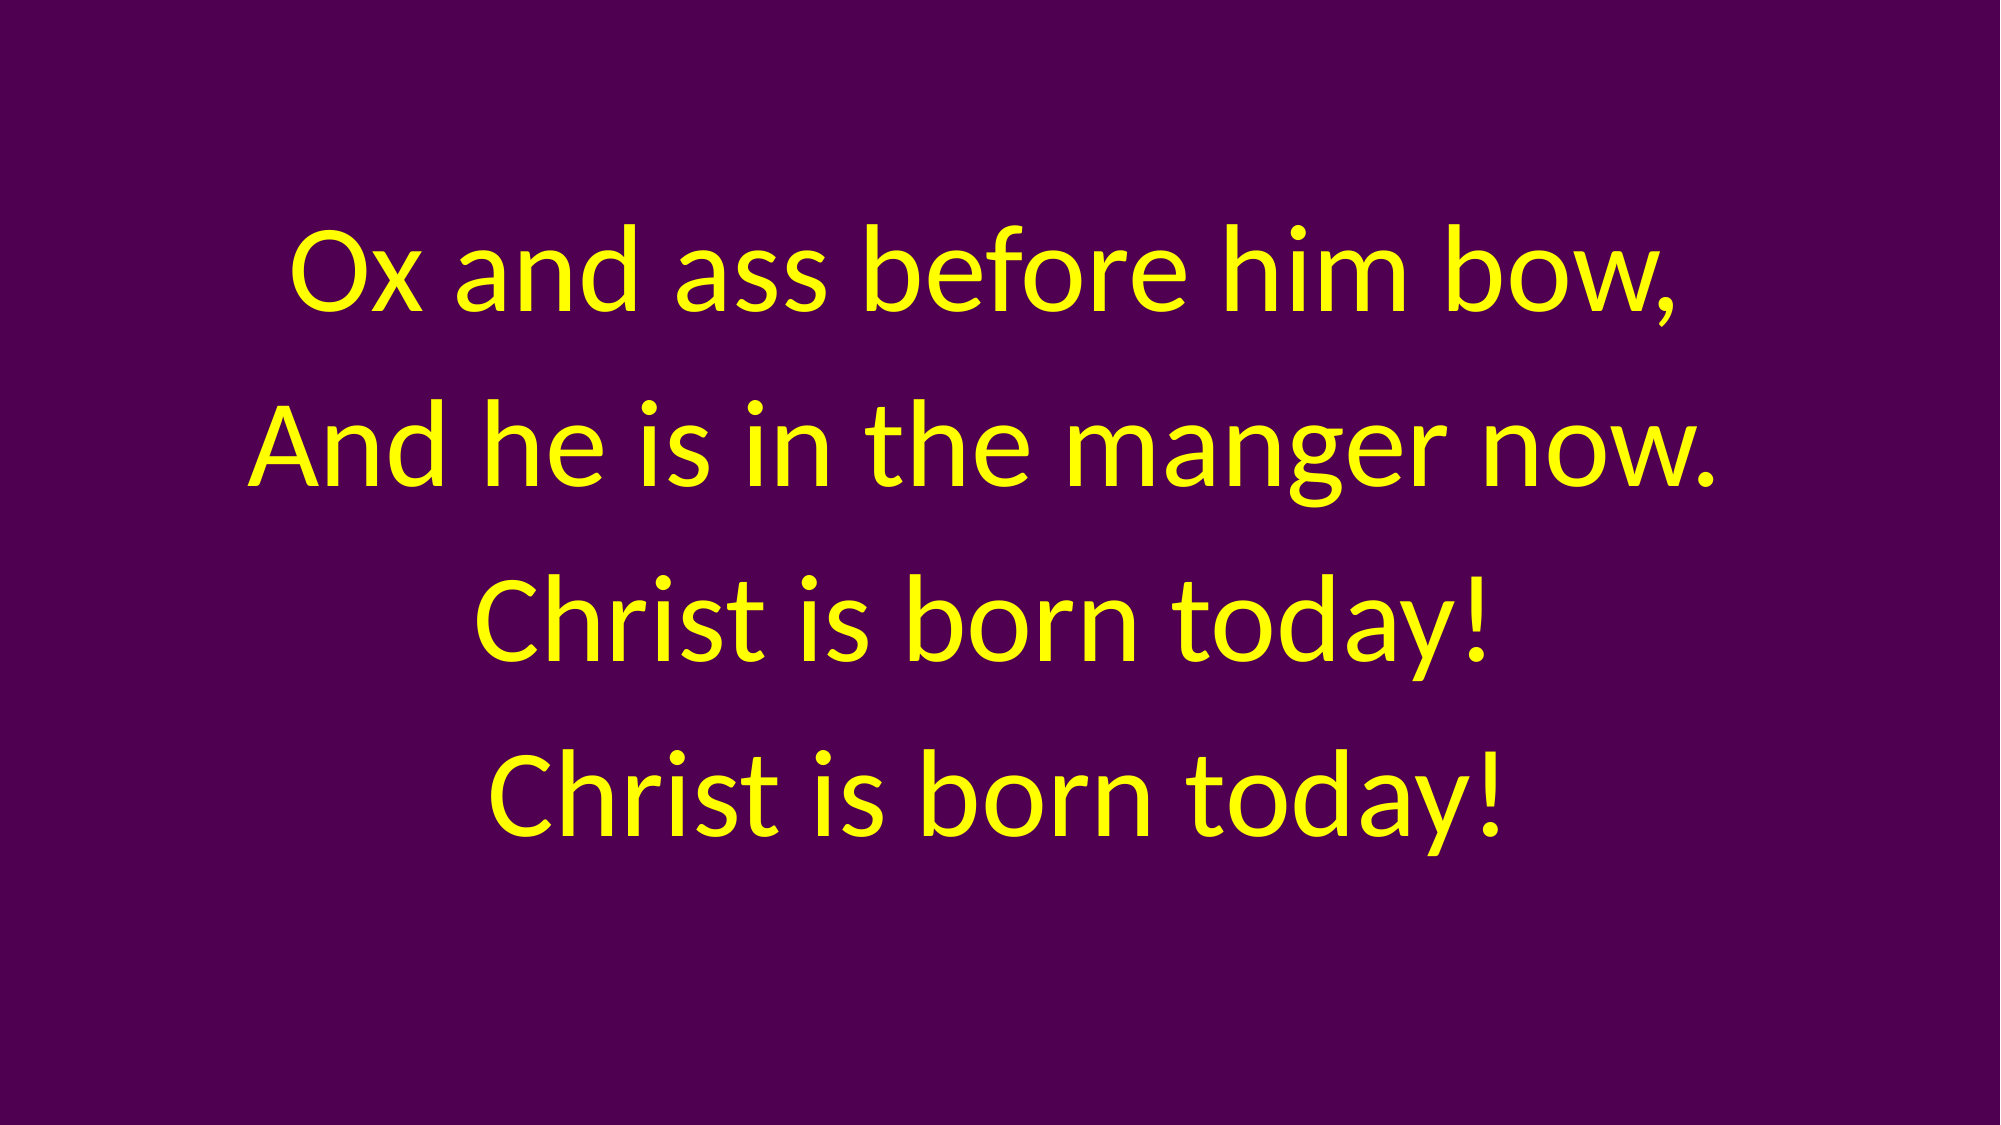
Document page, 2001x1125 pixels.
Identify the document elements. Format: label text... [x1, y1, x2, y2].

text_box Ox and ass before him bow, And he is in the manger now. Christ is born today! Christ is born today! [0, 178, 2000, 869]
